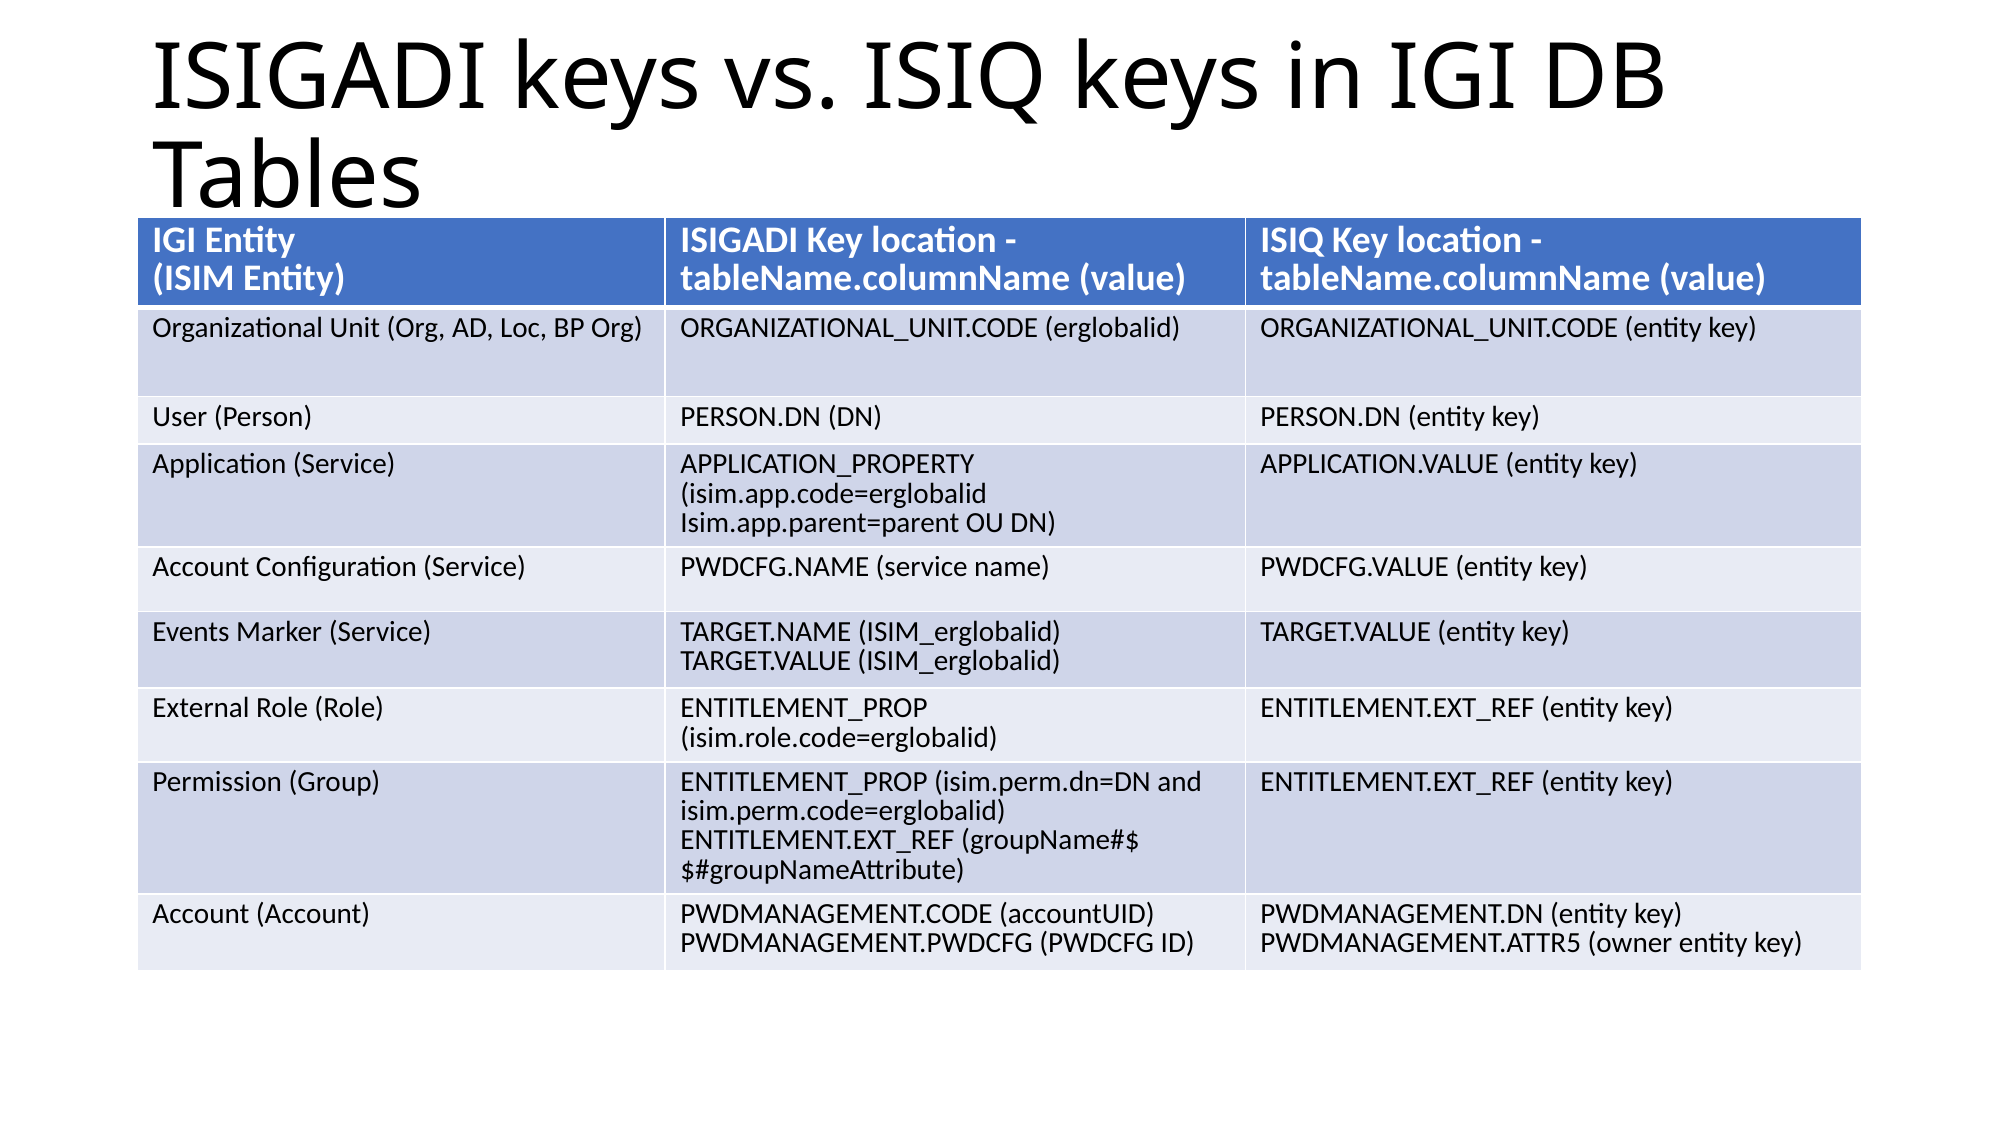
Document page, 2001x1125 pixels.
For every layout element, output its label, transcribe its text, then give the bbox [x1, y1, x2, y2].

table_cell ENTITLEMENT_PROP (isim.perm.dn=DN and isim.perm.code=erglobalid) ENTITLEMENT.EXT_REF (groupName#$$#groupNameAttribute) [666, 763, 1245, 893]
table_cell ENTITLEMENT.EXT_REF (entity key) [1246, 763, 1861, 893]
table_cell ORGANIZATIONAL_UNIT.CODE (entity key) [1246, 310, 1861, 396]
table_cell APPLICATION_PROPERTY (isim.app.code=erglobalid Isim.app.parent=parent OU DN) [666, 445, 1245, 546]
table_cell Permission (Group) [138, 763, 664, 893]
table_header ISIQ Key location - tableName.columnName (value) [1246, 218, 1861, 305]
table_cell APPLICATION.VALUE (entity key) [1246, 445, 1861, 546]
table_cell PWDMANAGEMENT.DN (entity key) PWDMANAGEMENT.ATTR5 (owner entity key) [1246, 895, 1861, 970]
table_cell Account (Account) [138, 895, 664, 970]
table_cell PWDCFG.NAME (service name) [666, 548, 1245, 611]
table_cell TARGET.VALUE (entity key) [1246, 612, 1861, 687]
table_cell ORGANIZATIONAL_UNIT.CODE (erglobalid) [666, 310, 1245, 396]
table_cell Organizational Unit (Org, AD, Loc, BP Org) [138, 310, 664, 396]
table_cell Account Configuration (Service) [138, 548, 664, 611]
table_cell Application (Service) [138, 445, 664, 546]
table_cell TARGET.NAME (ISIM_erglobalid) TARGET.VALUE (ISIM_erglobalid) [666, 612, 1245, 687]
table_cell External Role (Role) [138, 689, 664, 761]
table_cell ENTITLEMENT.EXT_REF (entity key) [1246, 689, 1861, 761]
table_cell PERSON.DN (entity key) [1246, 397, 1861, 443]
table_cell User (Person) [138, 397, 664, 443]
table_header ISIGADI Key location - tableName.columnName (value) [666, 218, 1245, 305]
table_header IGI Entity (ISIM Entity) [138, 218, 664, 305]
title ISIGADI keys vs. ISIQ keys in IGI DB Tables [137, 59, 1863, 198]
table_cell ENTITLEMENT_PROP (isim.role.code=erglobalid) [666, 689, 1245, 761]
table_cell PERSON.DN (DN) [666, 397, 1245, 443]
table_cell Events Marker (Service) [138, 612, 664, 687]
table_cell PWDCFG.VALUE (entity key) [1246, 548, 1861, 611]
table_cell PWDMANAGEMENT.CODE (accountUID) PWDMANAGEMENT.PWDCFG (PWDCFG ID) [666, 895, 1245, 970]
